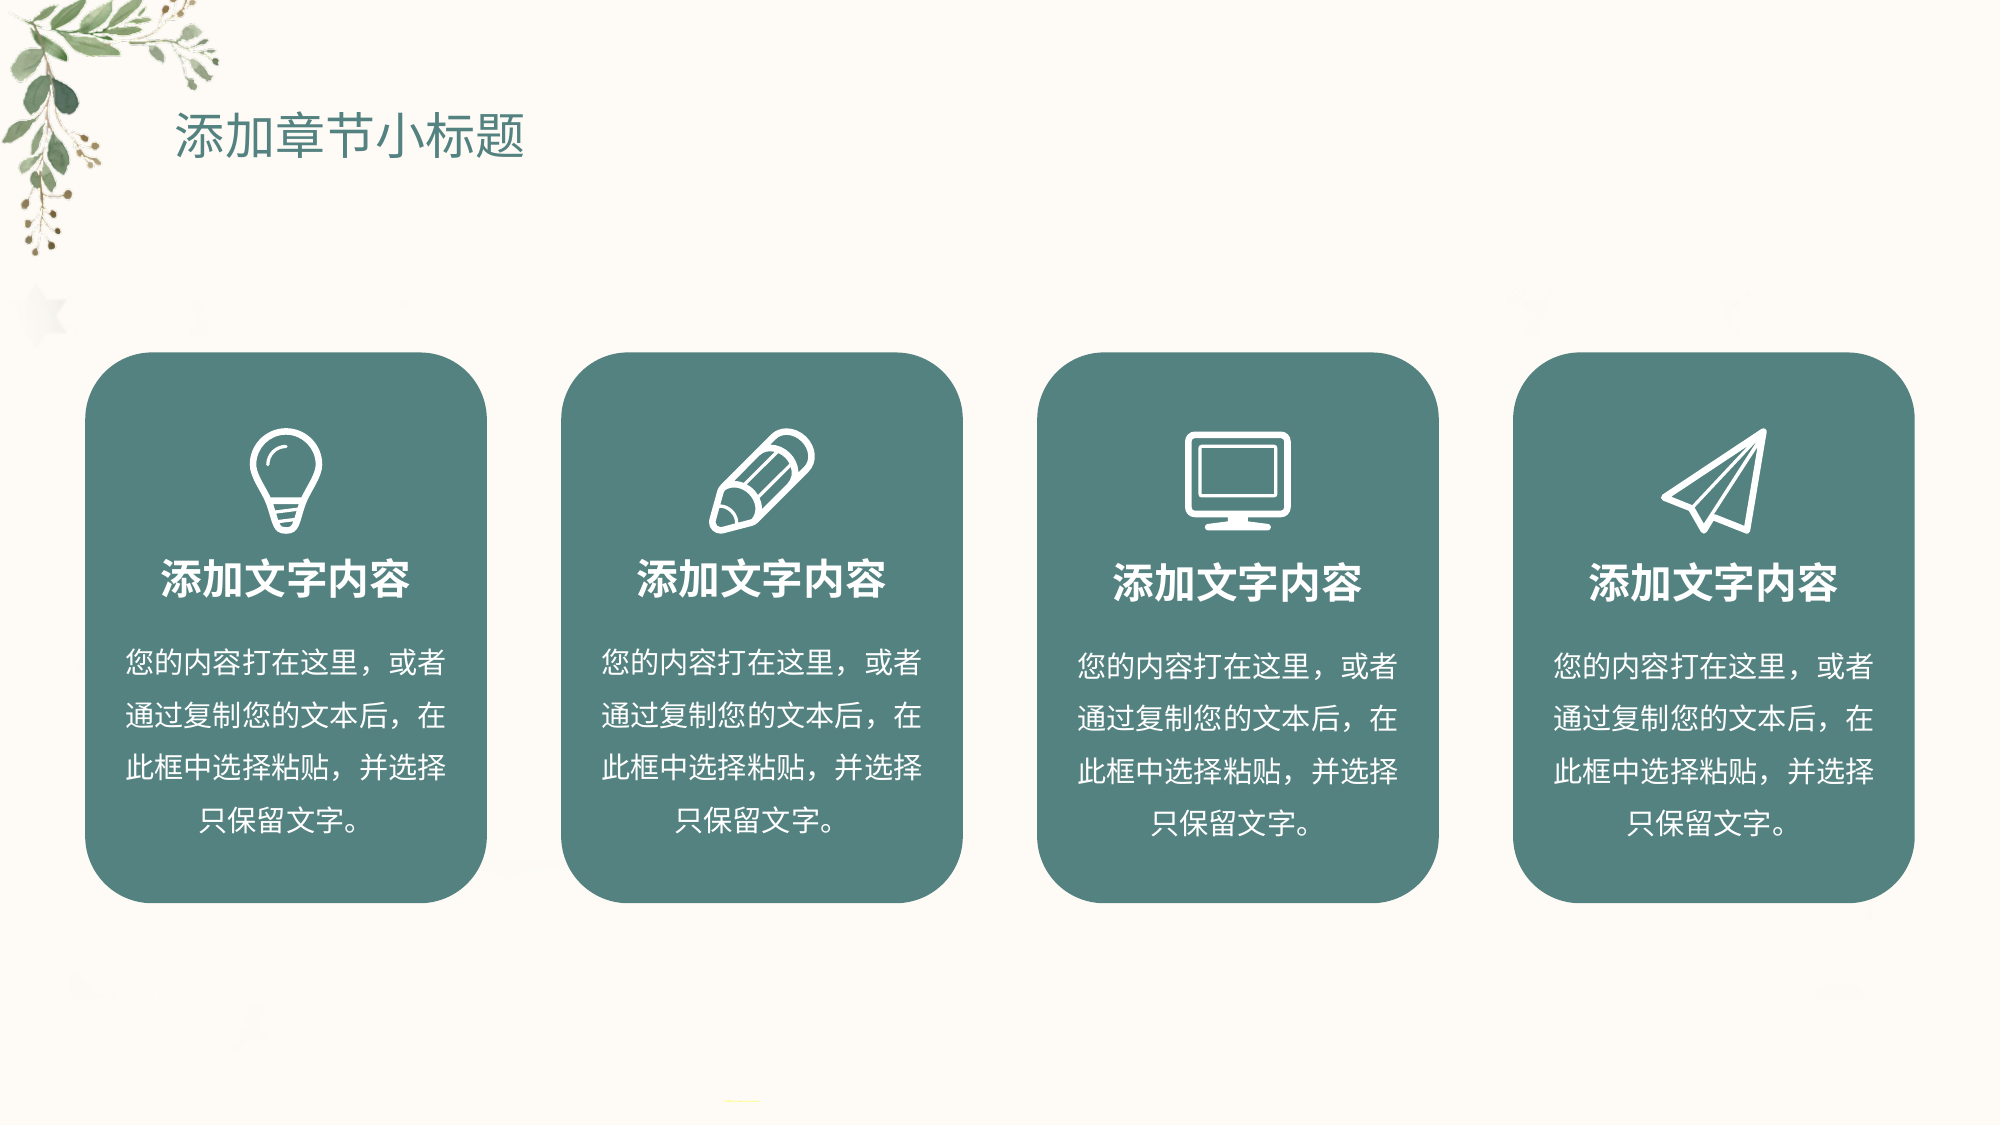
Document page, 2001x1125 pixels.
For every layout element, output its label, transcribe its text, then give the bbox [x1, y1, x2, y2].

text_box 添加文字内容 [621, 545, 903, 611]
text_box 添加文字内容 [145, 545, 427, 611]
picture [0, 0, 2001, 1125]
text_box [709, 428, 815, 534]
text_box 添加文字内容 [1573, 549, 1854, 615]
text_box [1660, 428, 1767, 534]
text_box PPT模板 http://www.1ppt.com/moban/ [709, 1090, 1005, 1110]
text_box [249, 427, 323, 535]
text_box [559, 350, 965, 906]
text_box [1184, 431, 1291, 531]
text_box [1035, 350, 1441, 906]
text_box 您的内容打在这里，或者通过复制您的文本后，在此框中选择粘贴，并选择只保留文字。 [1527, 623, 1901, 849]
text_box 添加章节小标题 [257, 96, 592, 172]
text_box [83, 350, 489, 906]
text_box 添加文字内容 [1097, 549, 1378, 615]
text_box 您的内容打在这里，或者通过复制您的文本后，在此框中选择粘贴，并选择只保留文字。 [1051, 623, 1425, 849]
text_box 您的内容打在这里，或者通过复制您的文本后，在此框中选择粘贴，并选择只保留文字。 [99, 619, 473, 845]
text_box 您的内容打在这里，或者通过复制您的文本后，在此框中选择粘贴，并选择只保留文字。 [575, 619, 949, 845]
text_box [1510, 350, 1917, 906]
